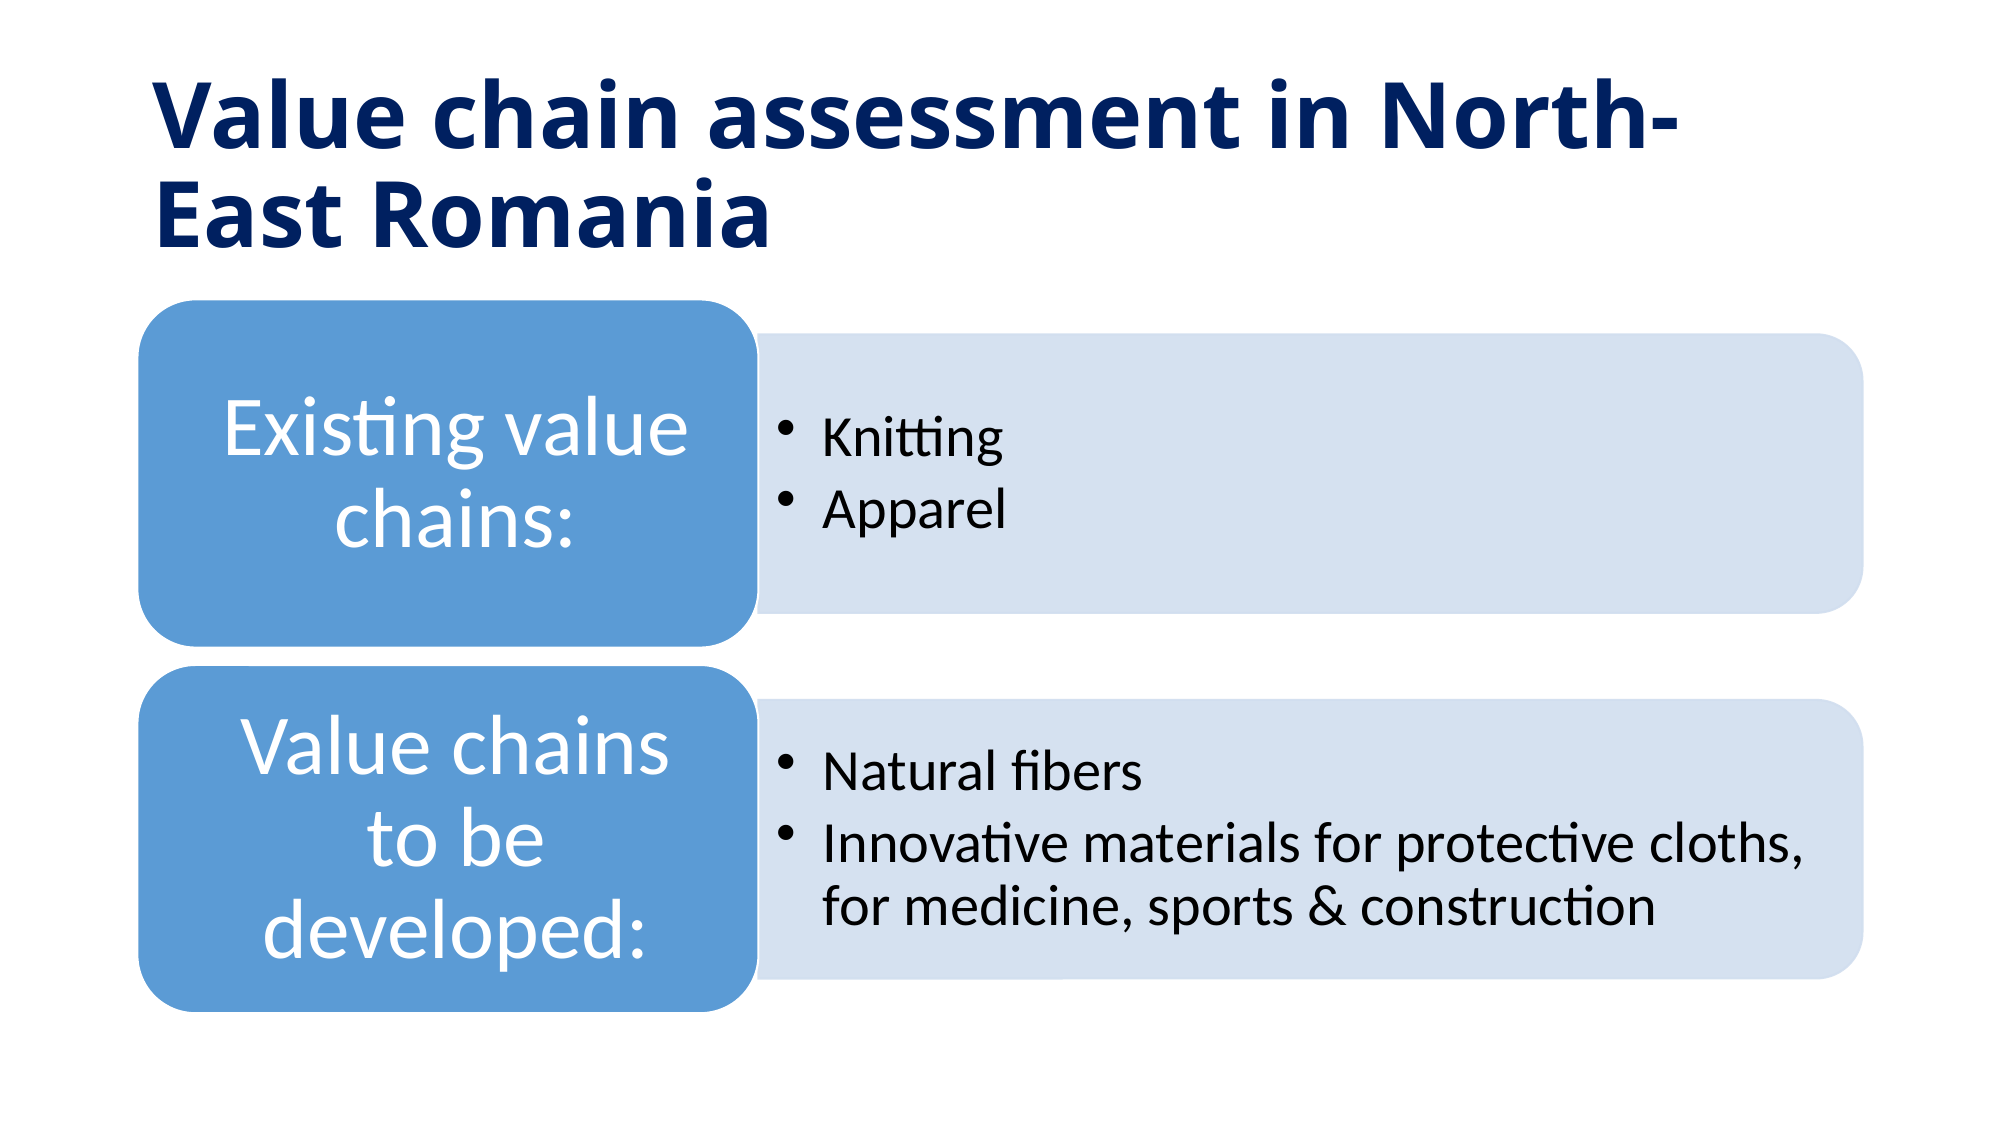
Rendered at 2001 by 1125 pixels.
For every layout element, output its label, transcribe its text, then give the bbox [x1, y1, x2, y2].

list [137, 299, 1863, 1014]
title Value chain assessment in North-East Romania [137, 59, 1863, 278]
